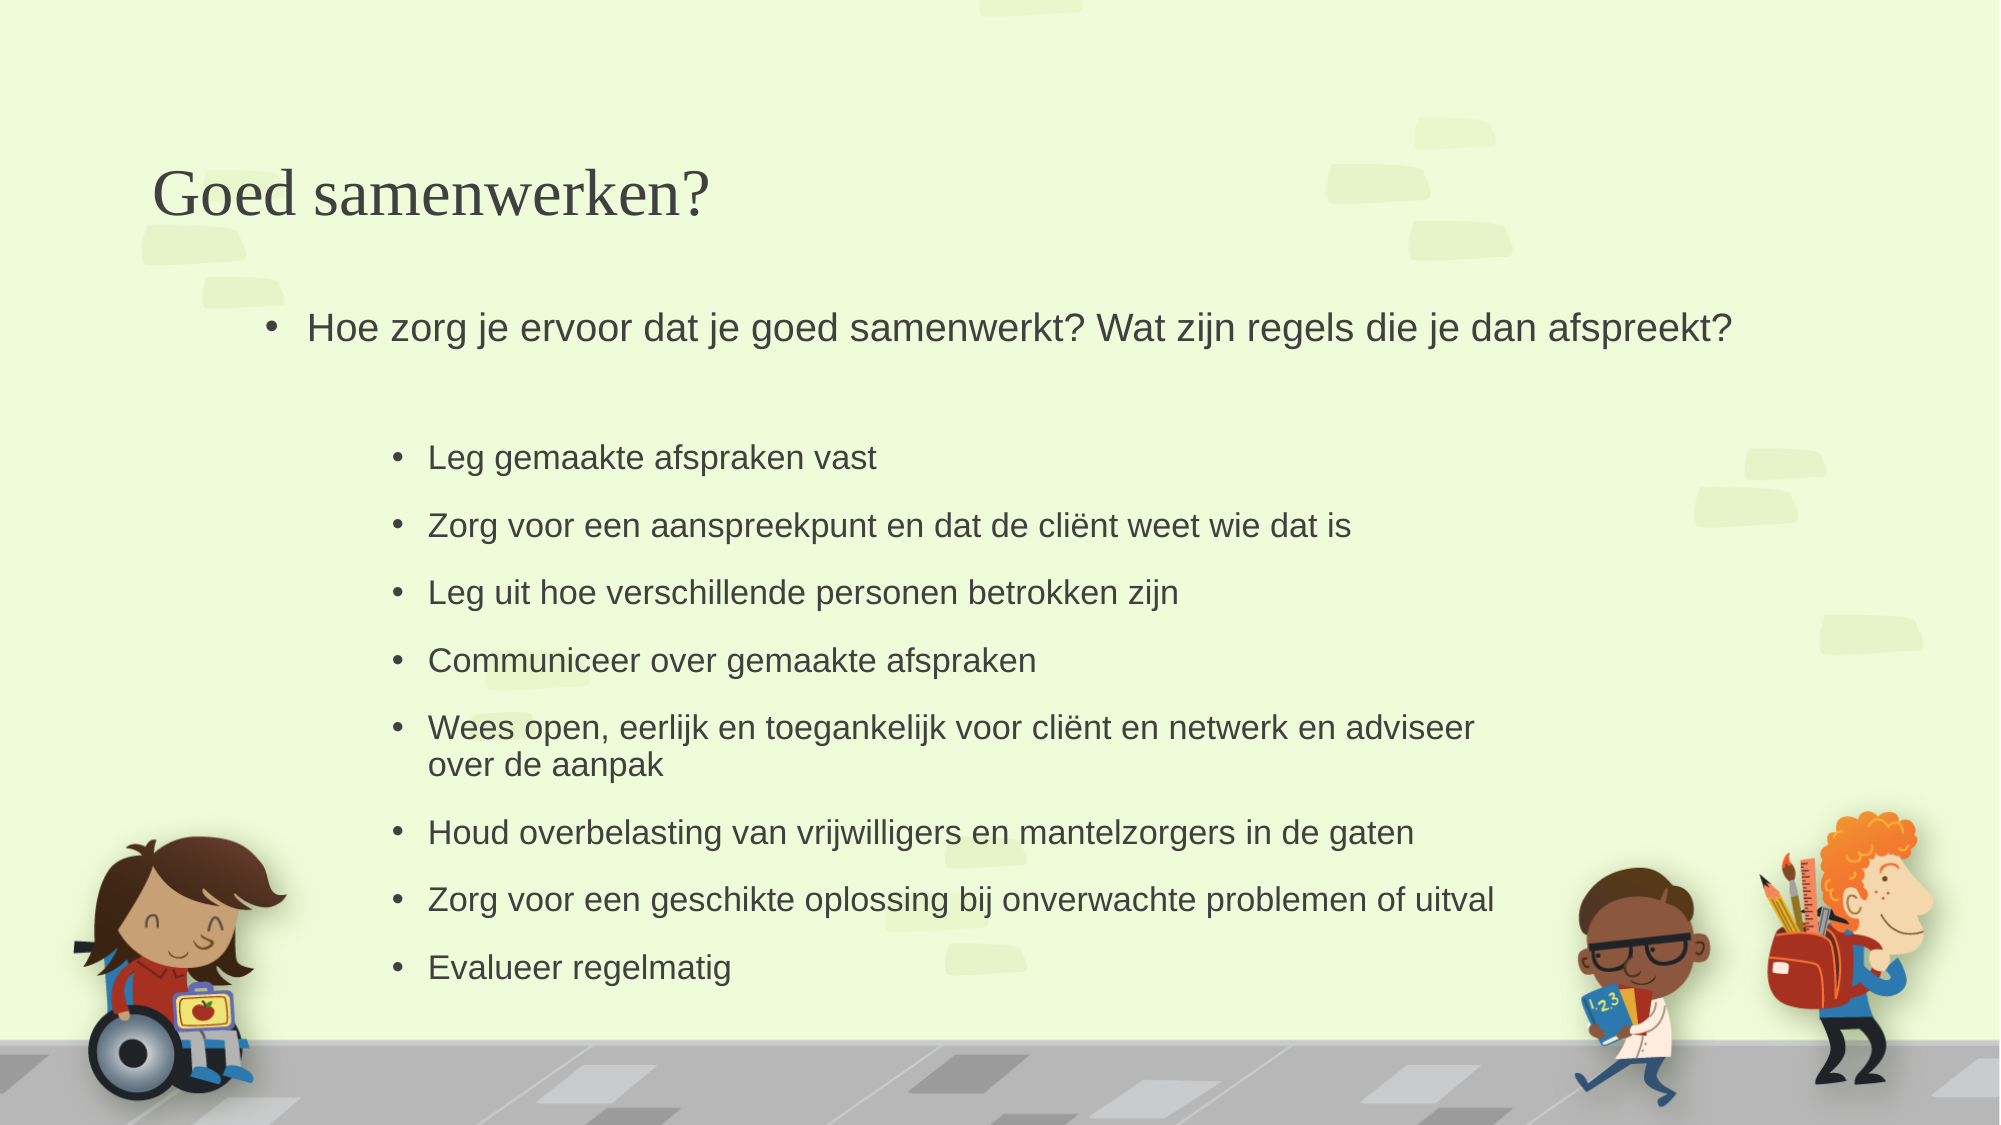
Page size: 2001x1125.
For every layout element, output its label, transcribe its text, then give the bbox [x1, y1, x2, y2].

picture [0, 0, 2000, 1125]
title Goed samenwerken? [137, 59, 1750, 238]
list Leg gemaakte afspraken vast Zorg voor een aanspreekpunt en dat de cliënt weet wie dat is Leg uit hoe verschillende personen betrokken zijn Communiceer over gemaakte afspraken Wees open, eerlijk en toegankelijk voor cliënt en netwerk en adviseer over de aanpak Houd overbelasting van vrijwilligers en mantelzorgers in de gaten Zorg voor een geschikte oplossing bij onverwachte problemen of uitval Evalueer regelmatig [376, 432, 1511, 1012]
list Hoe zorg je ervoor dat je goed samenwerkt? Wat zijn regels die je dan afspreekt? [249, 299, 1780, 398]
